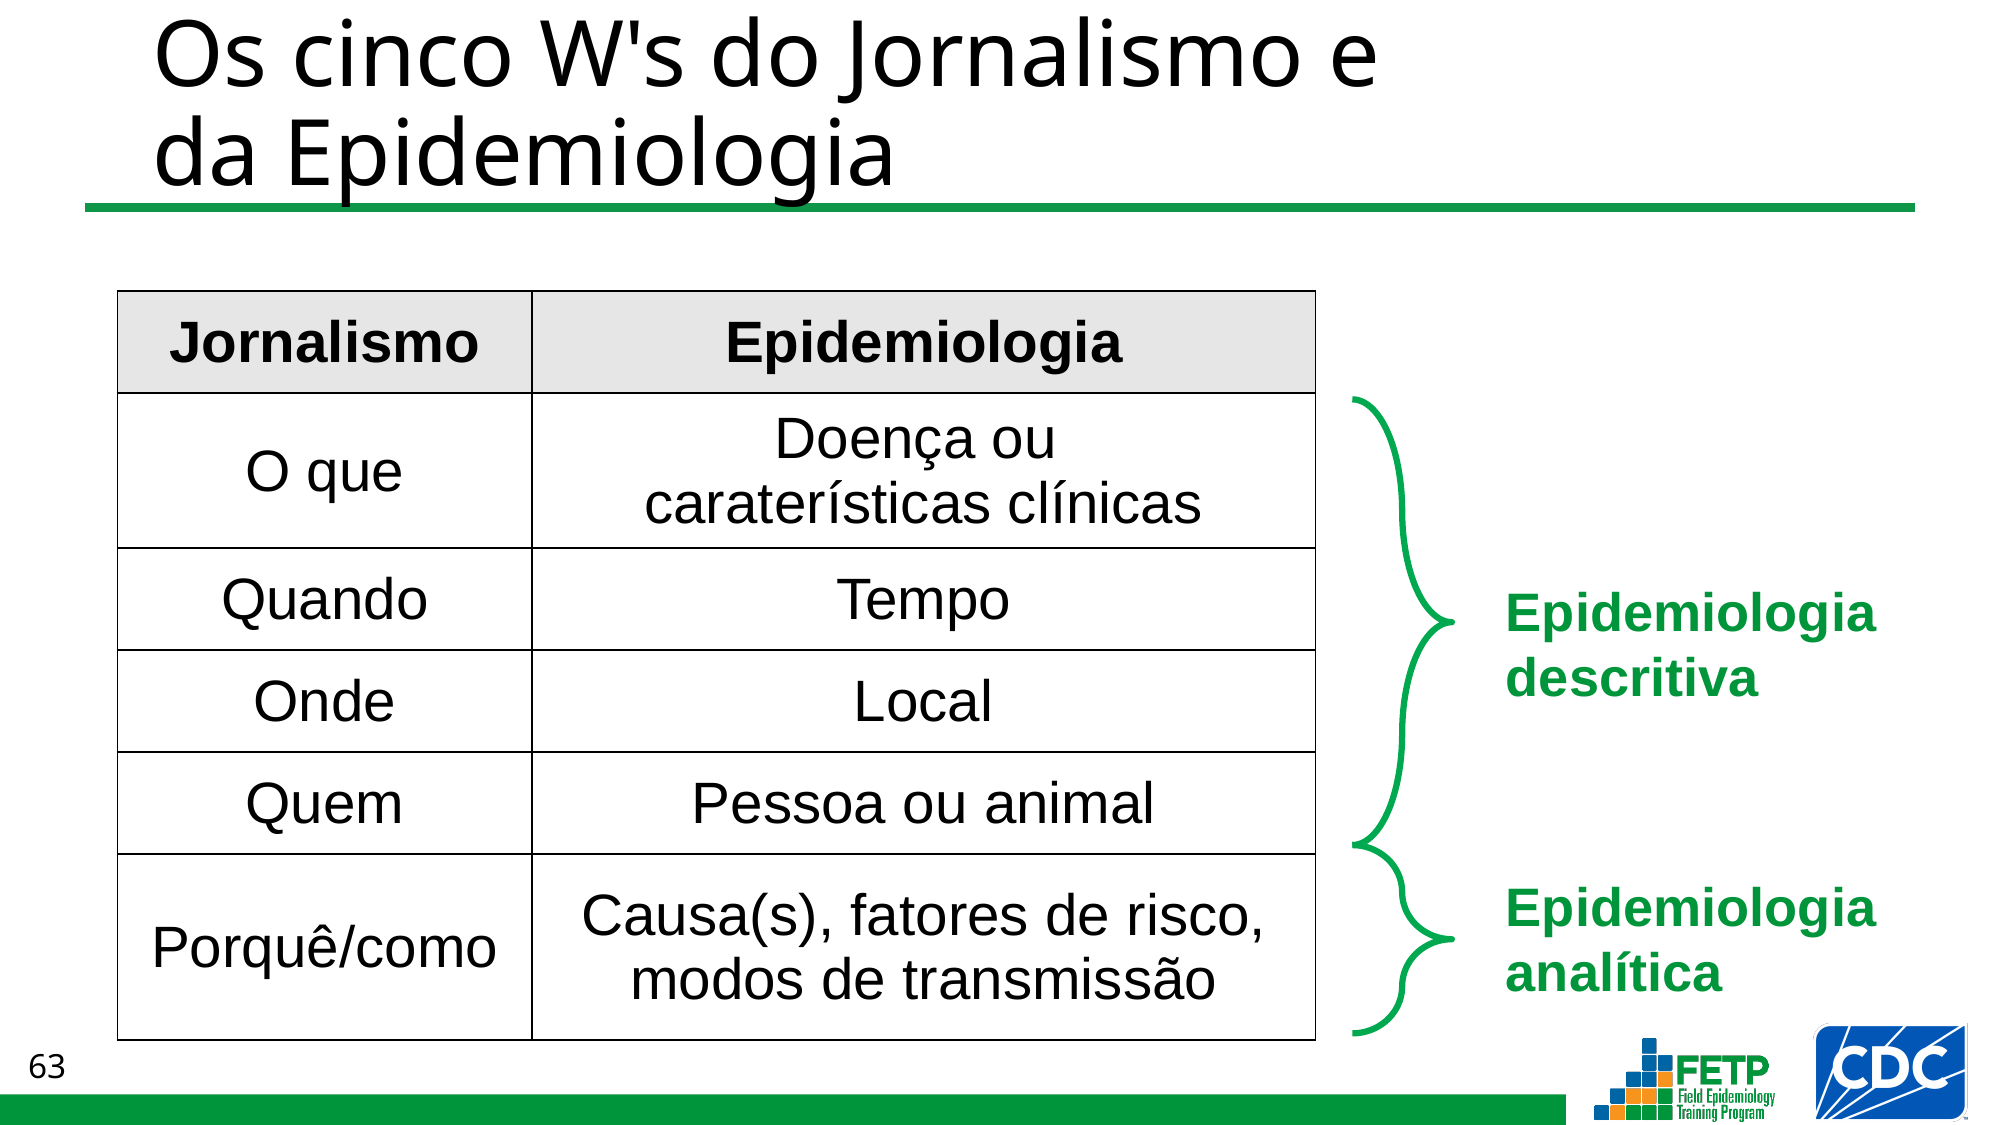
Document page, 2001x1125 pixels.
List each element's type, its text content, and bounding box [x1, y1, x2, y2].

picture [1594, 1038, 1775, 1122]
table_cell Doença ou caraterísticas clínicas [533, 394, 1315, 547]
text_box Epidemiologia descritiva [1490, 569, 1893, 715]
table_cell Local [533, 651, 1315, 751]
table_cell Pessoa ou animal [533, 753, 1315, 853]
table_cell Tempo [533, 549, 1315, 649]
table_cell O que [118, 394, 531, 547]
text_box [1352, 399, 1452, 845]
text_box [1352, 845, 1452, 1034]
table_cell Onde [118, 651, 531, 751]
picture [1813, 1023, 1968, 1122]
text_box Epidemiologia analítica [1490, 865, 1893, 1011]
table_header Epidemiologia [533, 292, 1315, 392]
table_cell Causa(s), fatores de risco, modos de transmissão [533, 855, 1315, 1039]
table_cell Quem [118, 753, 531, 853]
title Os cinco W's do Jornalismo e da Epidemiologia [137, 0, 1863, 207]
table_header Jornalismo [118, 292, 531, 392]
table_cell Quando [118, 549, 531, 649]
table_cell Porquê/como [118, 855, 531, 1039]
